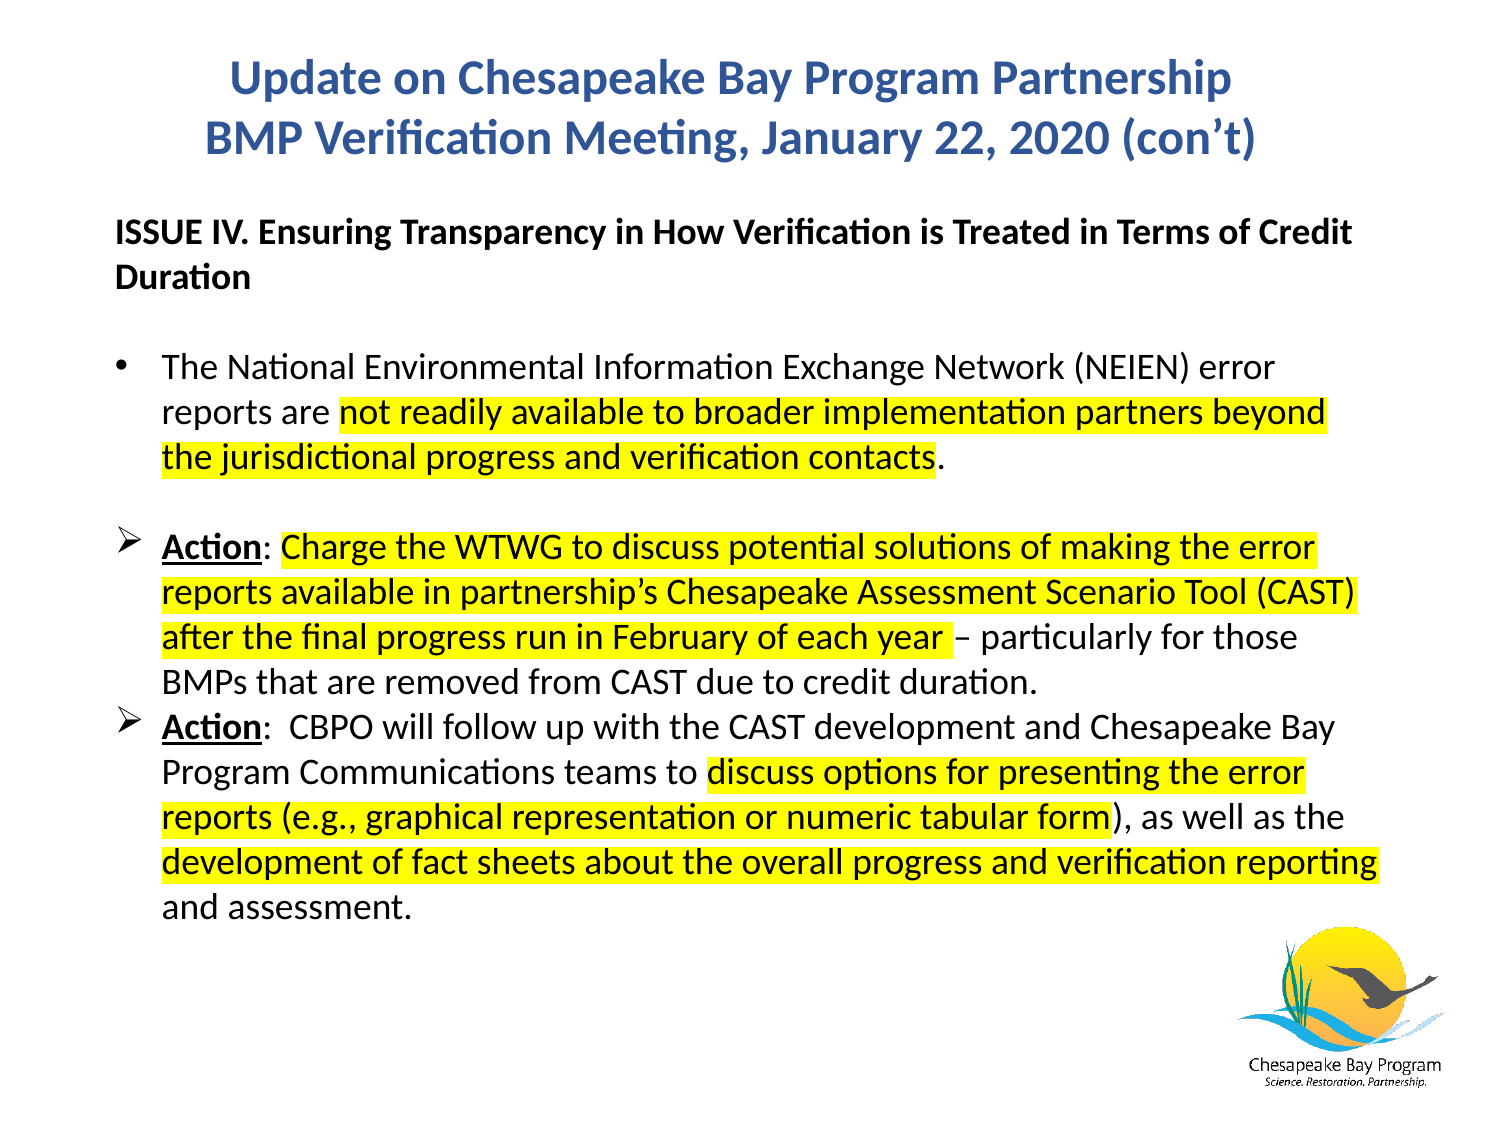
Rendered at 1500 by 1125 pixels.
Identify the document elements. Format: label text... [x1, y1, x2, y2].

picture [1237, 925, 1445, 1088]
text_box ISSUE IV. Ensuring Transparency in How Verification is Treated in Terms of Credit Duration The National Environmental Information Exchange Network (NEIEN) error reports are not readily available to broader implementation partners beyond the jurisdictional progress and verification contacts. Action: Charge the WTWG to discuss potential solutions of making the error reports available in partnership’s Chesapeake Assessment Scenario Tool (CAST) after the final progress run in February of each year – particularly for those BMPs that are removed from CAST due to credit duration. Action: CBPO will follow up with the CAST development and Chesapeake Bay Program Communications teams to discuss options for presenting the error reports (e.g., graphical representation or numeric tabular form), as well as the development of fact sheets about the overall progress and verification reporting and assessment. [99, 199, 1400, 980]
text_box Update on Chesapeake Bay Program Partnership BMP Verification Meeting, January 22, 2020 (con’t) [162, 37, 1300, 173]
